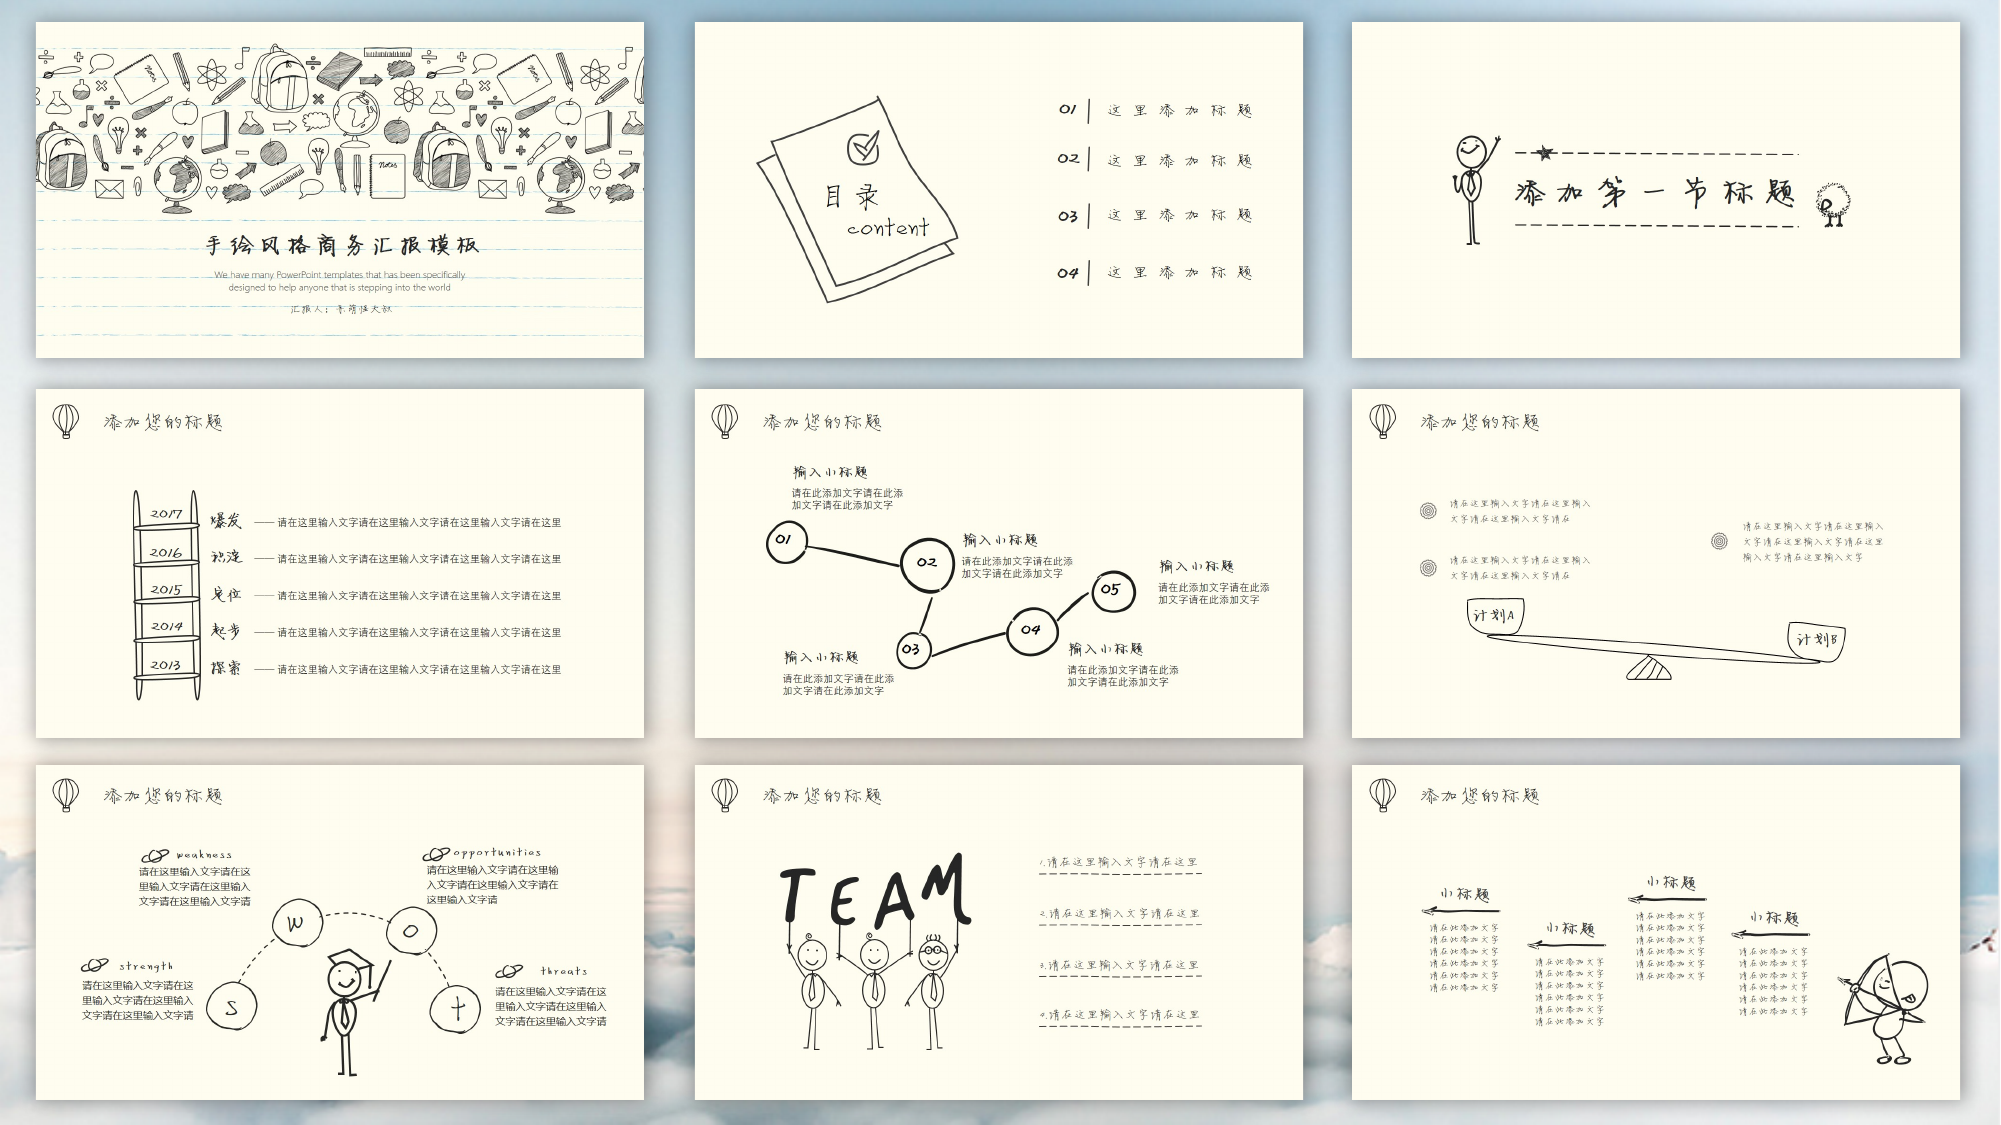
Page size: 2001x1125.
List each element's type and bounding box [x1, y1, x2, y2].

text_box [694, 764, 1304, 1101]
text_box [694, 21, 1304, 358]
text_box [1351, 21, 1961, 358]
text_box [694, 388, 1304, 739]
text_box [35, 388, 645, 739]
text_box [1351, 764, 1961, 1101]
text_box [35, 21, 645, 358]
text_box [1351, 388, 1961, 739]
text_box [35, 764, 645, 1101]
picture [0, 0, 2001, 1125]
